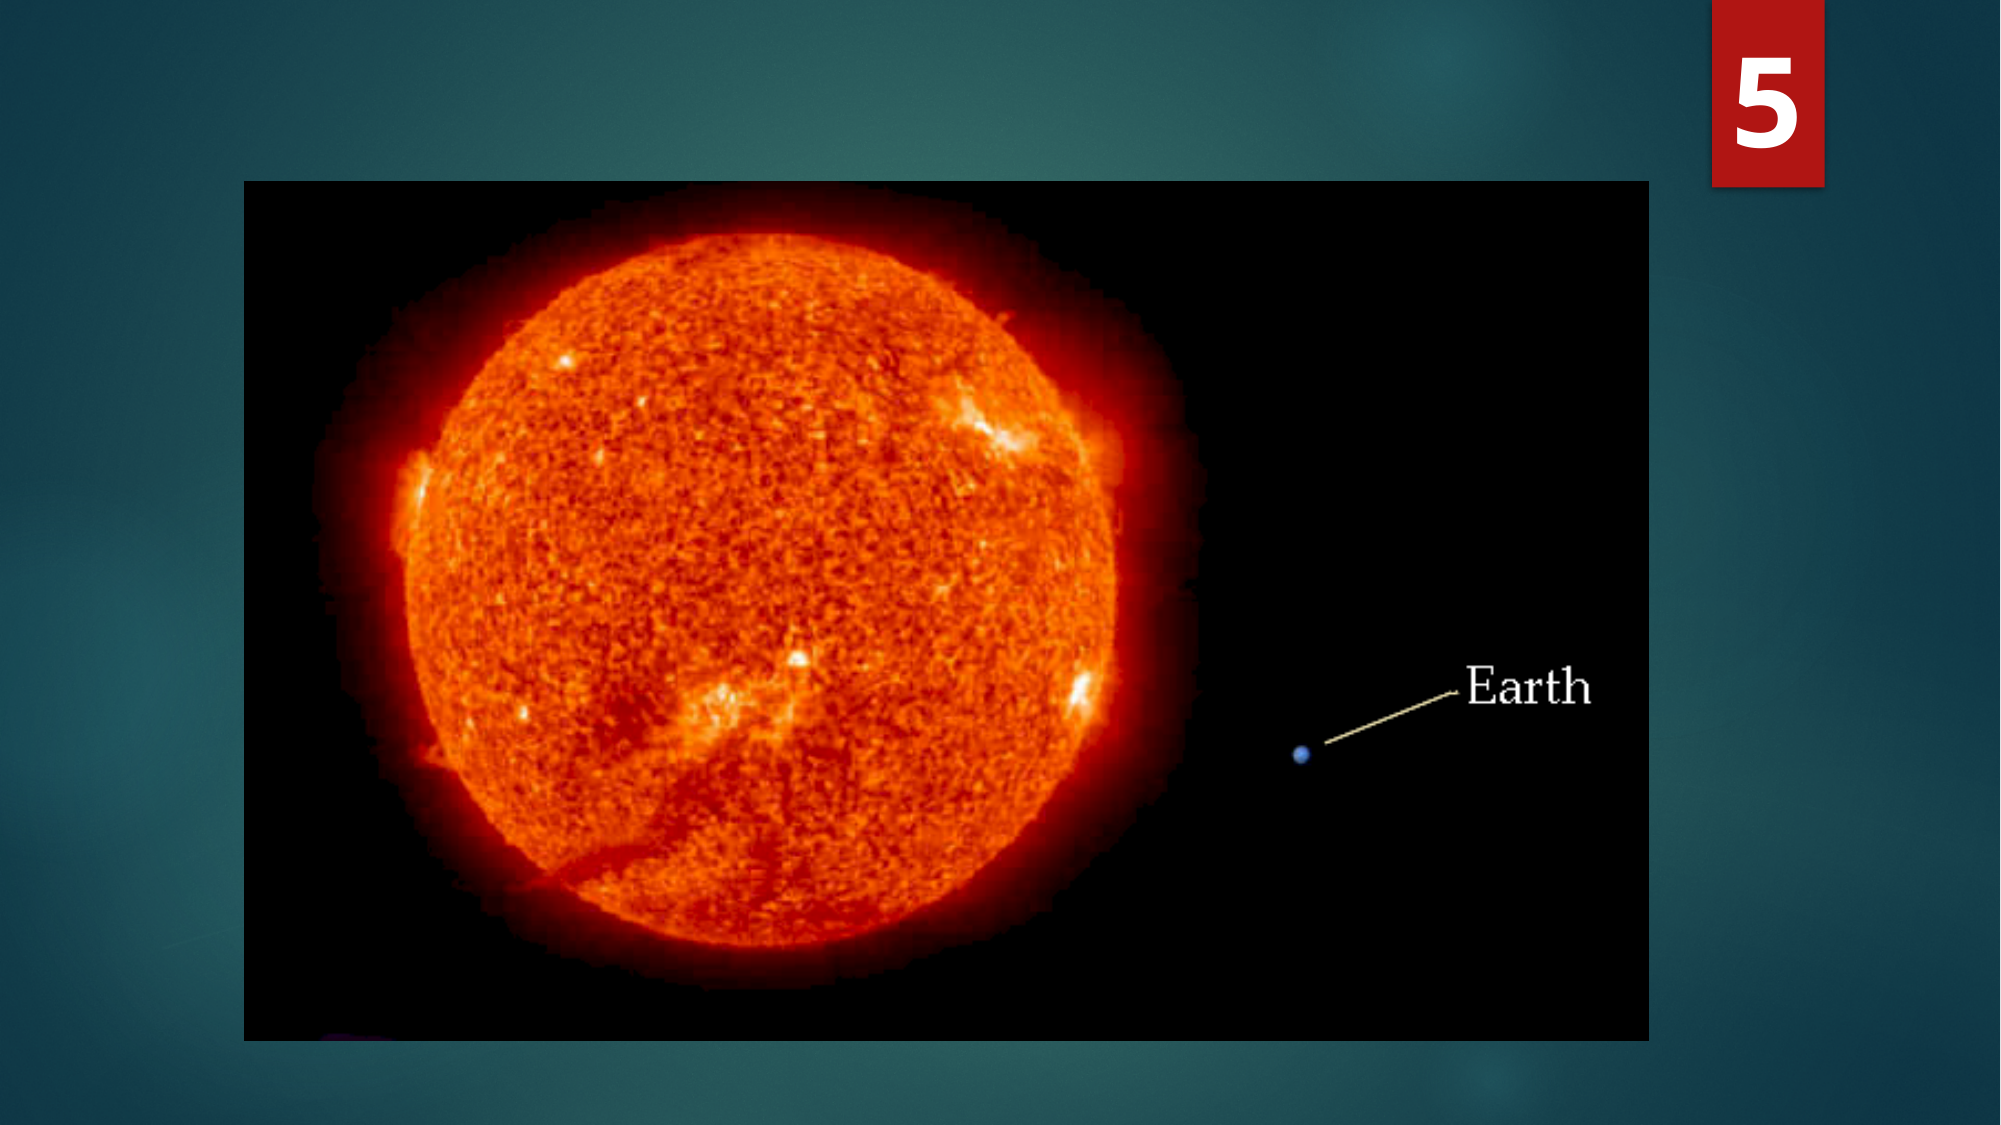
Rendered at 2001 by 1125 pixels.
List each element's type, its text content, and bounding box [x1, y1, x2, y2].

picture [0, 0, 1649, 1125]
text_box 5 [1717, 15, 1796, 181]
